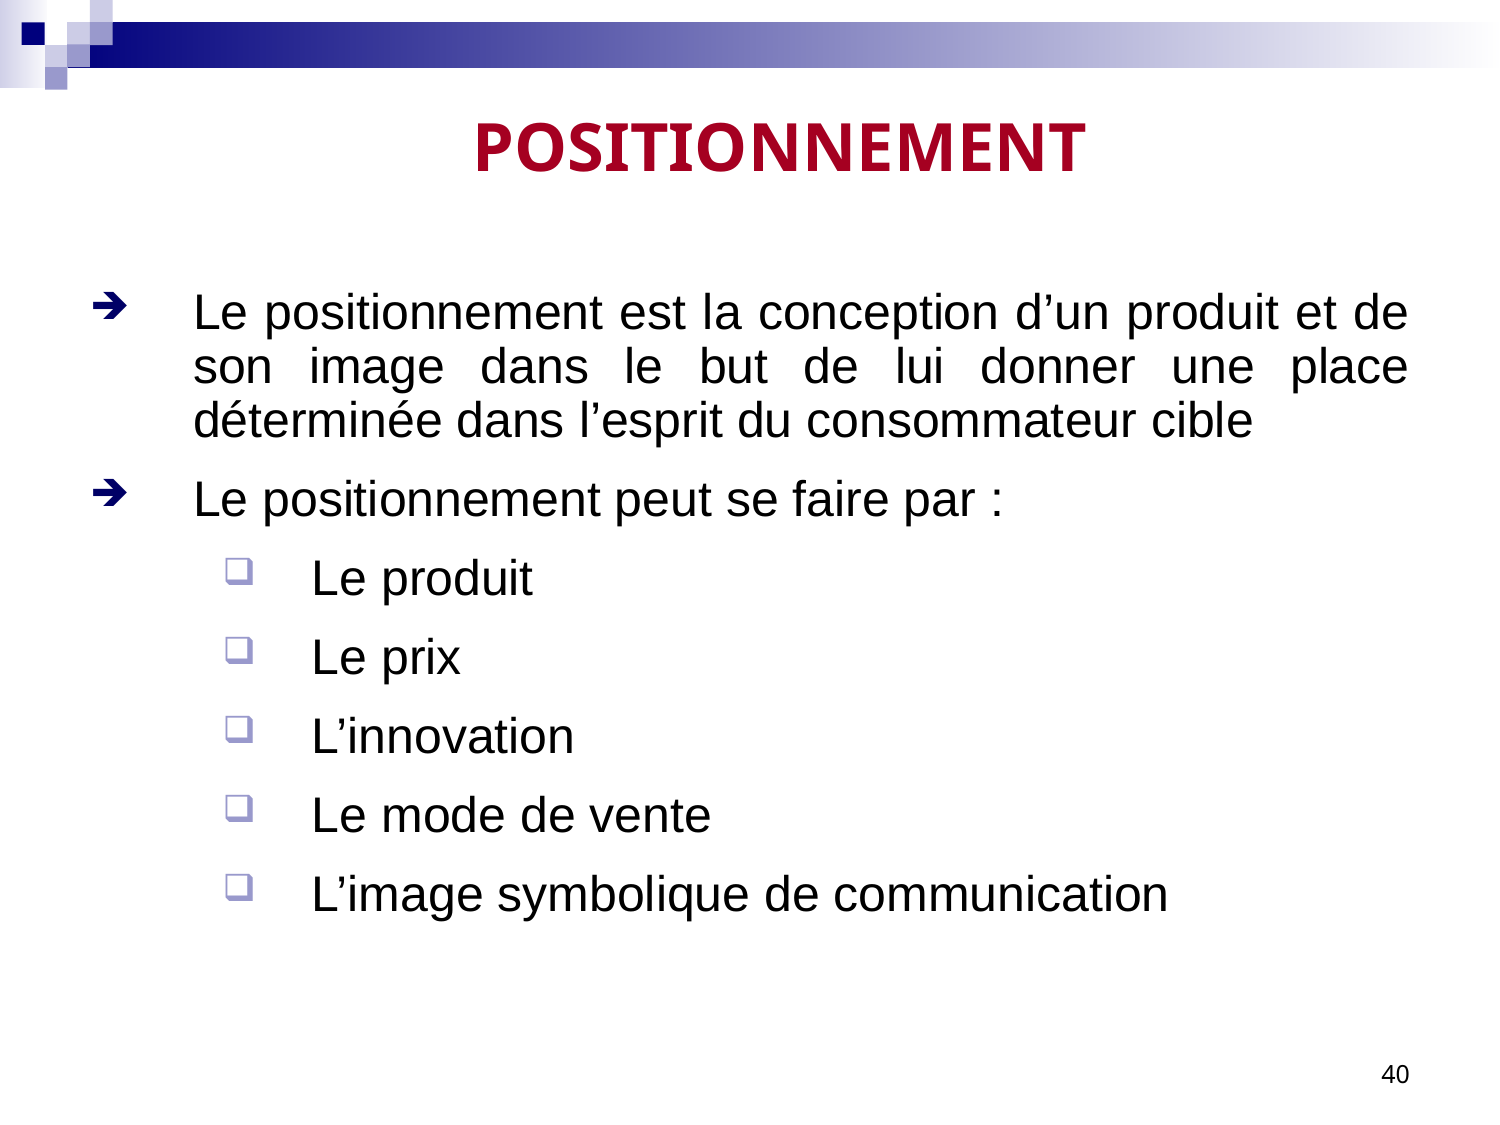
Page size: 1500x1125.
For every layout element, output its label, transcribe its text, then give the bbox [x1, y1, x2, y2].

title POSITIONNEMENT [135, 95, 1425, 194]
slide_number 40 [1074, 1025, 1425, 1100]
list Le positionnement est la conception d’un produit et de son image dans le but de lui donner une place déterminée dans l’esprit du consommateur cible Le positionnement peut se faire par : Le produit Le prix L’innovation Le mode de vente L’image symbolique de communication [75, 278, 1425, 978]
